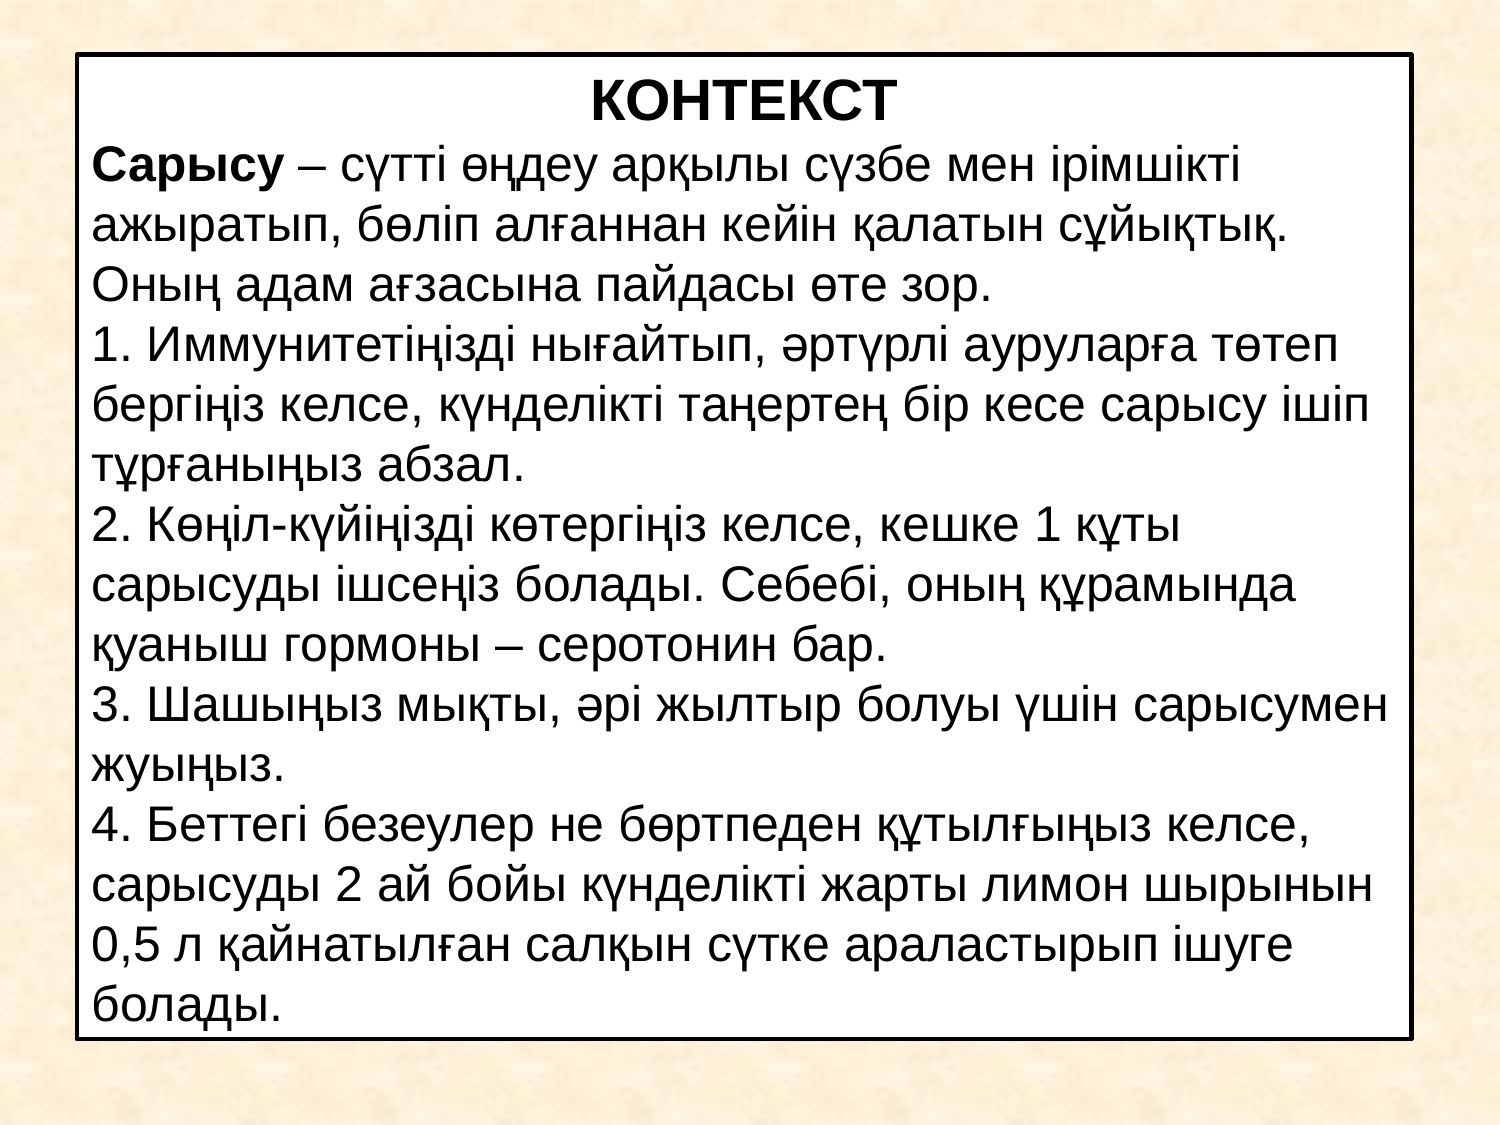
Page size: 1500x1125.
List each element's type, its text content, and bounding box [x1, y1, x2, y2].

picture [0, 0, 1500, 1125]
text_box КОНТЕКСТ Сарысу – сүтті өңдеу арқылы сүзбе мен ірімшікті ажыратып, бөліп алғаннан кейін қалатын сұйықтық. Оның адам ағзасына пайдасы өте зор. 1. Иммунитетіңізді нығайтып, әртүрлі ауруларға төтеп бергіңіз келсе, күнделікті таңертең бір кесе сарысу ішіп тұрғаныңыз абзал. 2. Көңіл-күйіңізді көтергіңіз келсе, кешке 1 кұты сарысуды ішсеңіз болады. Себебі, оның құрамында қуаныш гормоны – серотонин бар. 3. Шашыңыз мықты, әрі жылтыр болуы үшін сарысумен жуыңыз. 4. Беттегі безеулер не бөртпеден құтылғыңыз келсе, сарысуды 2 ай бойы күнделікті жарты лимон шырынын 0,5 л қайнатылған салқын сүтке араластырып ішуге болады. [75, 52, 1414, 1041]
